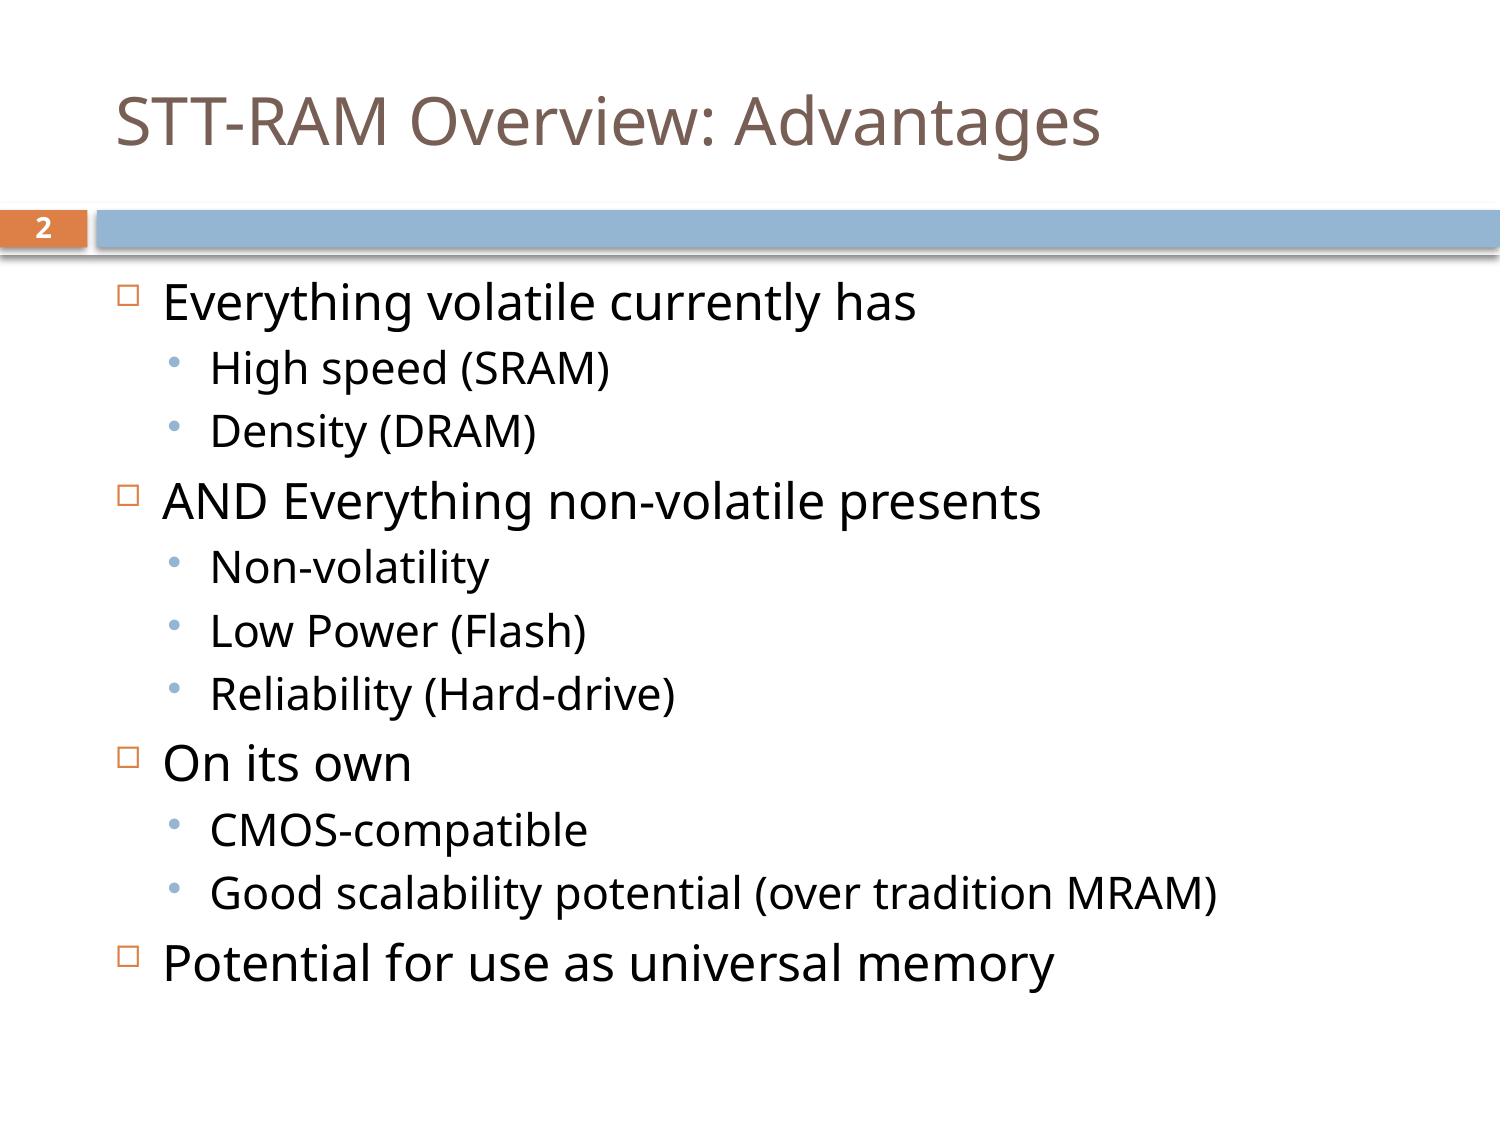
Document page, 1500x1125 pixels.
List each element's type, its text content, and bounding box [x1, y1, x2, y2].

title STT-RAM Overview: Advantages [100, 37, 1438, 200]
list Everything volatile currently has High speed (SRAM) Density (DRAM) AND Everything non-volatile presents Non-volatility Low Power (Flash) Reliability (Hard-drive) On its own CMOS-compatible Good scalability potential (over tradition MRAM) Potential for use as universal memory [100, 262, 1438, 1000]
slide_number 2 [0, 208, 88, 249]
